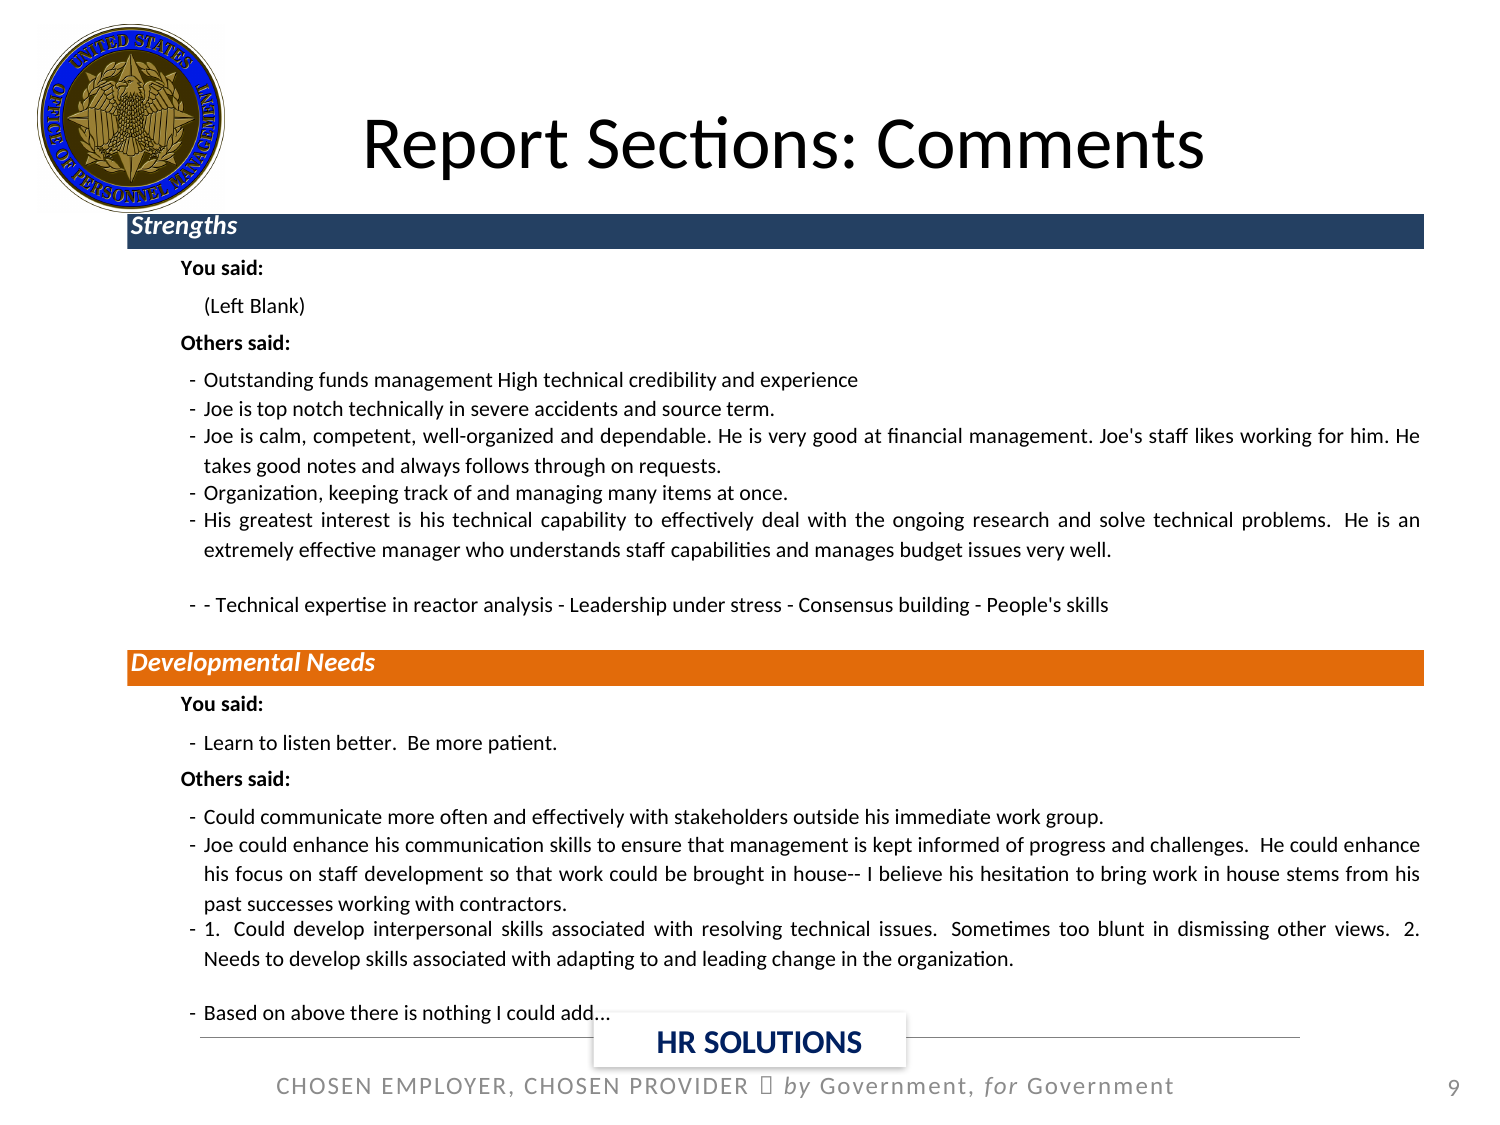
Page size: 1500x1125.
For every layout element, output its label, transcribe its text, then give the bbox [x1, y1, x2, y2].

title Report Sections: Comments [237, 44, 1332, 210]
slide_number 9 [1250, 1072, 1475, 1100]
picture [37, 24, 1426, 1033]
